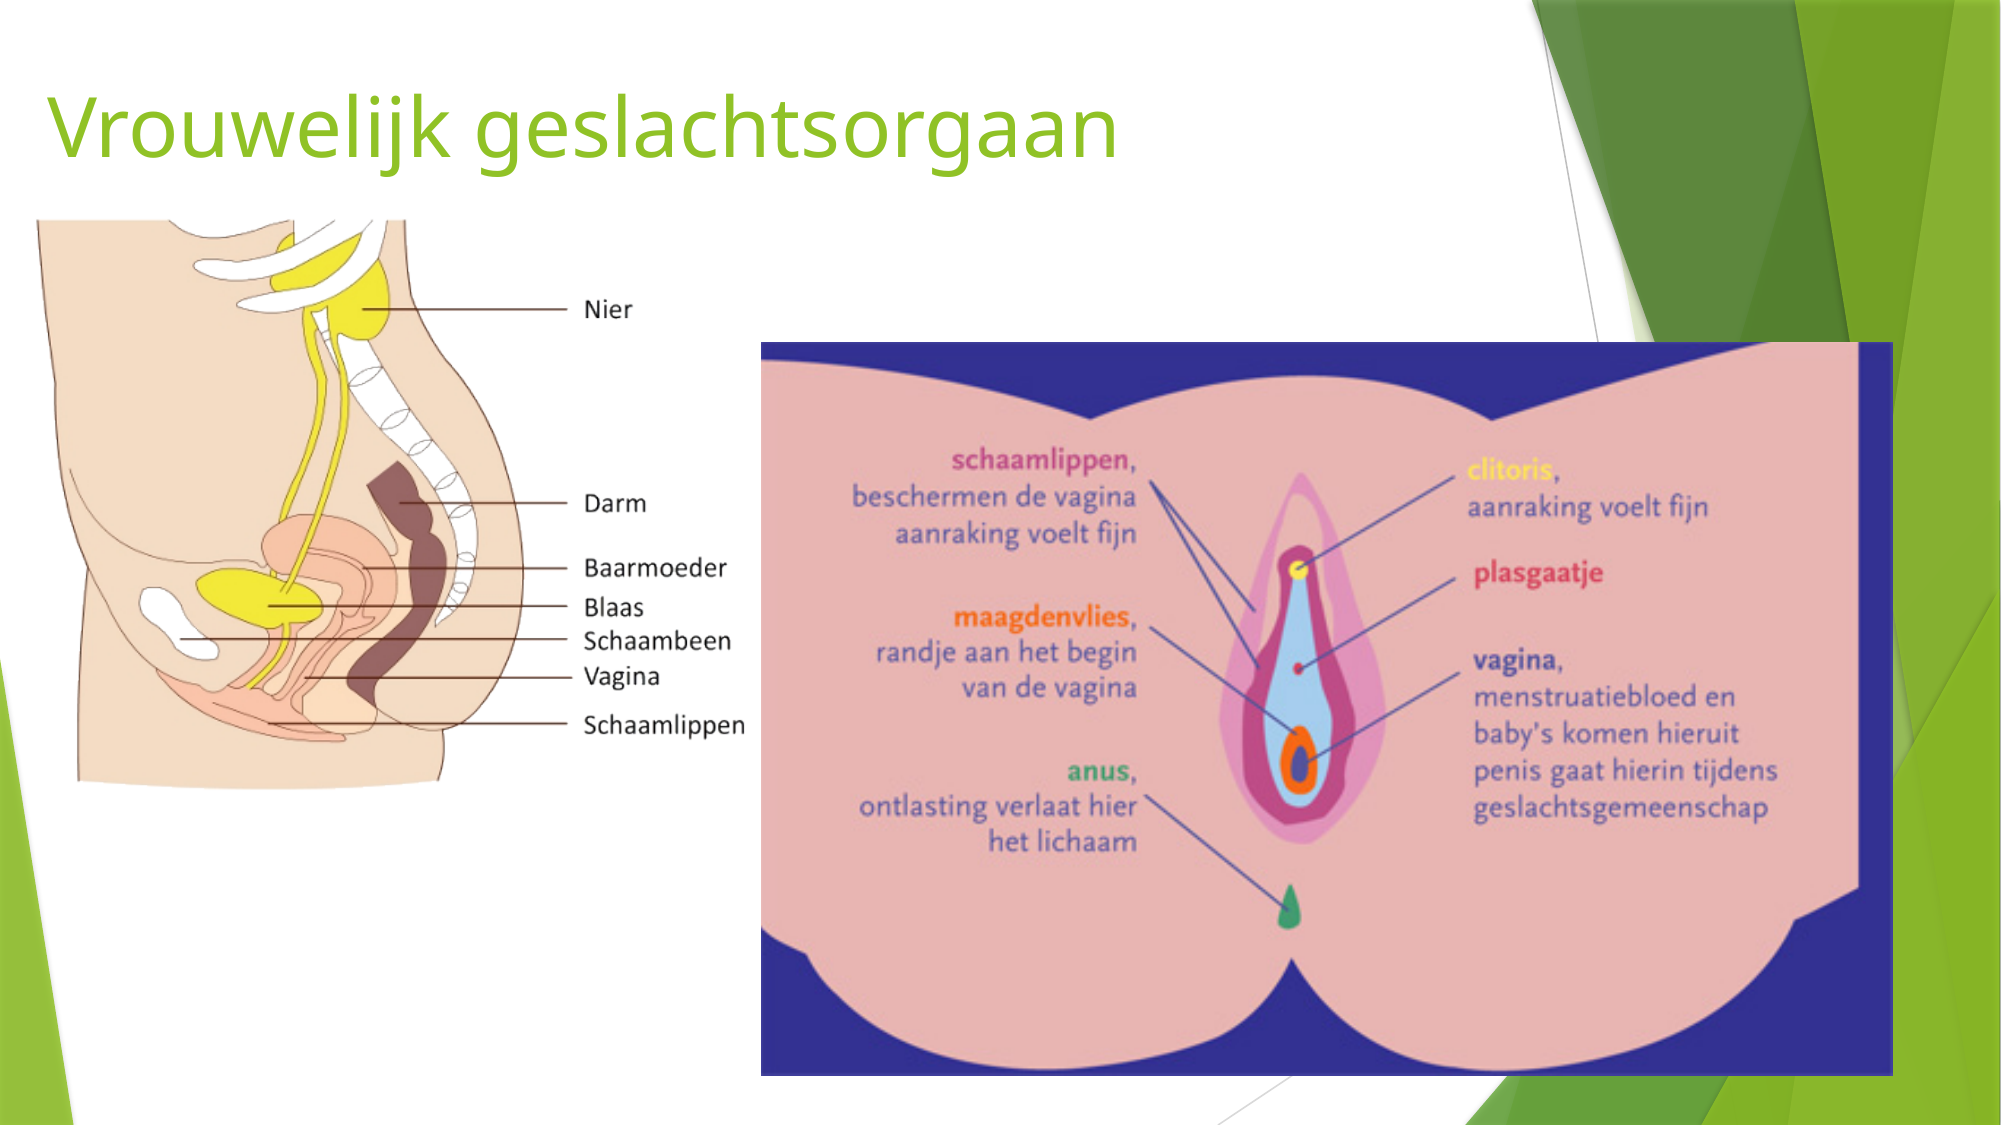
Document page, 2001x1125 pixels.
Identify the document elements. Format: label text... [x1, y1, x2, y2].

text_box Vrouwelijk geslachtsorgaan [32, 0, 1185, 182]
text_box Boek 3 thema 1 [1023, 7, 1591, 82]
picture [31, 211, 1894, 1077]
